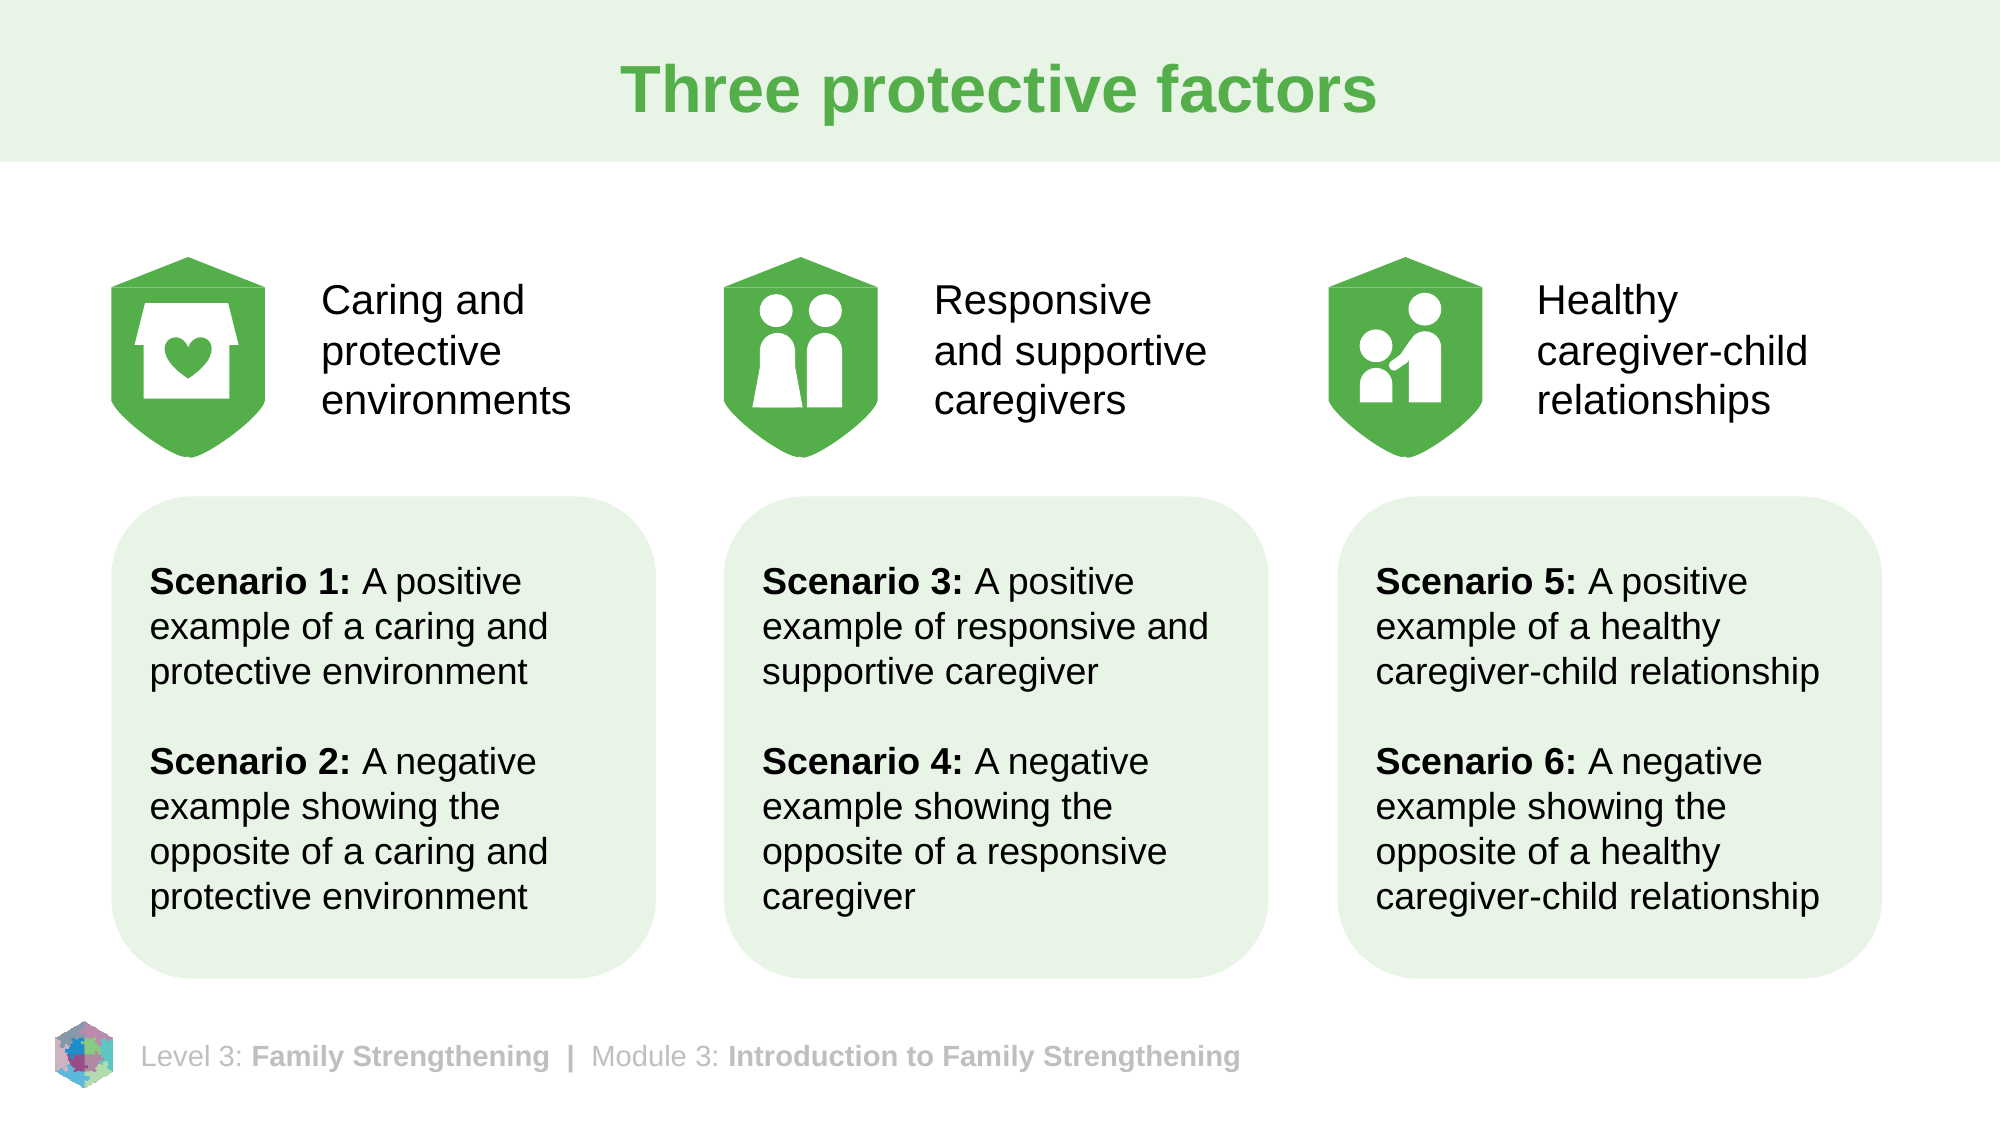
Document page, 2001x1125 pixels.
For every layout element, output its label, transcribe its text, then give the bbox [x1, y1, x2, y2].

text_box Scenario 3: A positive example of responsive and supportive caregiver Scenario 4: A negative example showing the opposite of a responsive caregiver [722, 495, 1270, 980]
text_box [723, 256, 878, 441]
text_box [1328, 256, 1483, 441]
title Three protective factors [137, 19, 1863, 163]
text_box Responsive and supportive caregivers [918, 265, 1231, 431]
text_box Healthy caregiver-child relationships [1521, 265, 1834, 431]
text_box Caring and protective environments [306, 265, 618, 431]
text_box Scenario 1: A positive example of a caring and protective environment Scenario 2: A negative example showing the opposite of a caring and protective environment [110, 495, 658, 980]
text_box Scenario 5: A positive example of a healthy caregiver-child relationship Scenario 6: A negative example showing the opposite of a healthy caregiver-child relationship [1336, 495, 1884, 980]
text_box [111, 256, 266, 441]
picture [55, 1021, 113, 1088]
